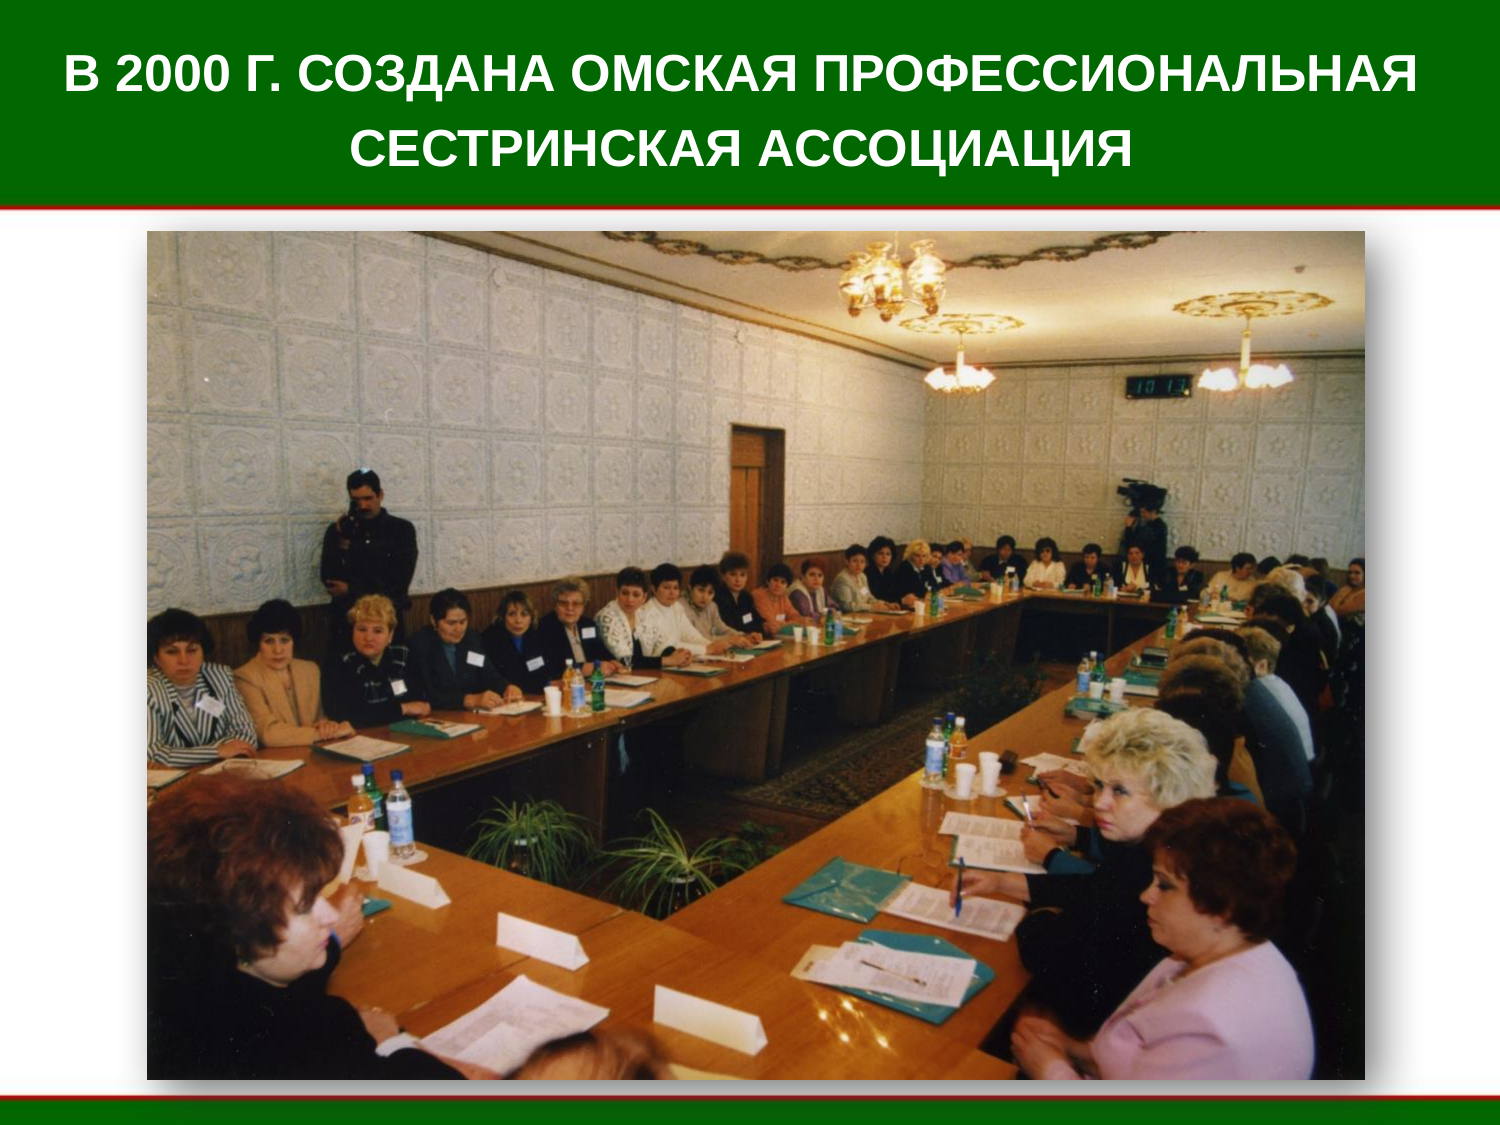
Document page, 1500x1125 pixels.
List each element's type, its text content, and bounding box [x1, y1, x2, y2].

picture [0, 0, 1500, 1125]
text_box В 2000 Г. СОЗДАНА ОМСКАЯ ПРОФЕССИОНАЛЬНАЯ СЕСТРИНСКАЯ АССОЦИАЦИЯ [0, 19, 1489, 184]
